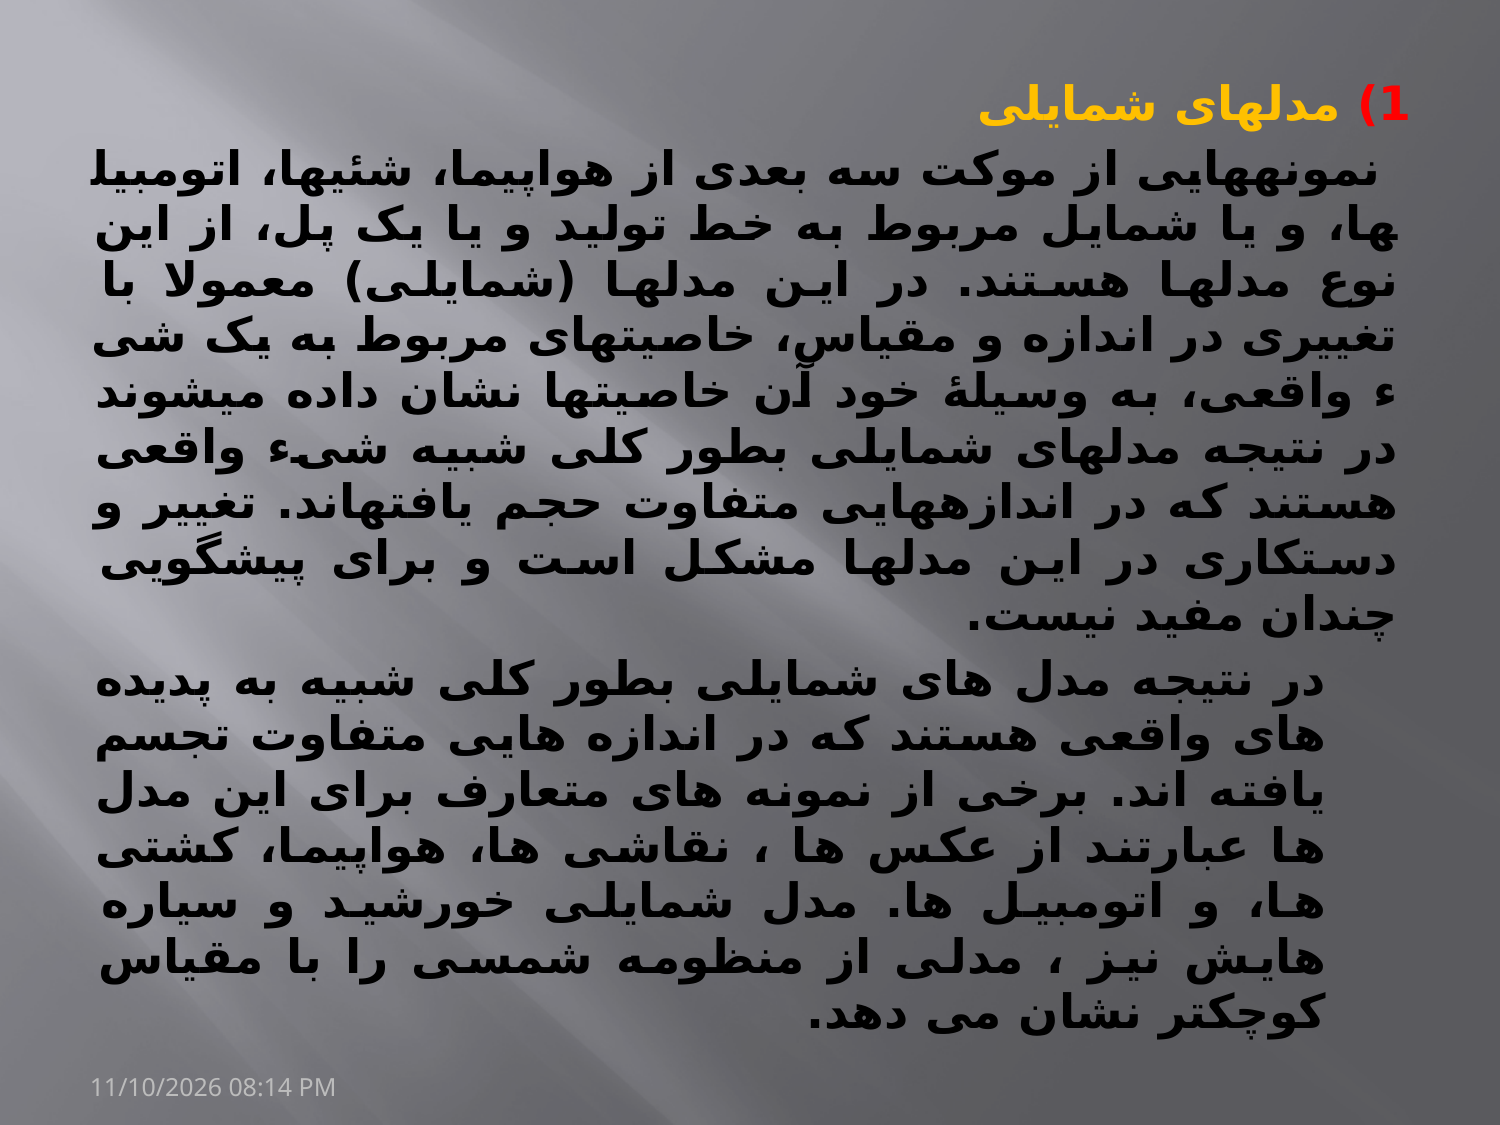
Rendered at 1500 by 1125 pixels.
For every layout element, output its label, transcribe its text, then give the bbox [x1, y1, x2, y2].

slide_number 20/مارس/1 [75, 1052, 425, 1113]
list 1) مدل­های شمایلی نمونه­هایی از موکت سه بعدی از هواپیما، شئی­ها، اتومبیل­ها، و یا شمایل­ مربوط به خط تولید و یا یک پل، از این نوع مدل­ها هستند. در این مدل­ها (شمایلی) معمولا با تغییری در اندازه و مقیاس، خاصیت­های مربوط به یک شی­ء واقعی، به وسیلۀ خود آن خاصیت­ها نشان داده می­شوند در نتیجه مدل­های شمایلی بطور کلی شبیه شی­ء واقعی هستند که در اندازه­هایی متفاوت حجم یافته­اند. تغییر و دستکاری در این مدل­ها مشکل است و برای پیش­گویی چندان مفید نیست. در نتیجه مدل های شمایلی بطور کلی شبیه به پدیده های واقعی هستند که در اندازه هایی متفاوت تجسم یافته اند. برخی از نمونه های متعارف برای این مدل ها عبارتند از عکس ها ، نقاشی ها، هواپیما، کشتی ها، و اتومبیل ها. مدل شمایلی خورشید و سیاره هایش نیز ، مدلی از منظومه شمسی را با مقیاس کوچکتر نشان می دهد. [76, 66, 1427, 1059]
